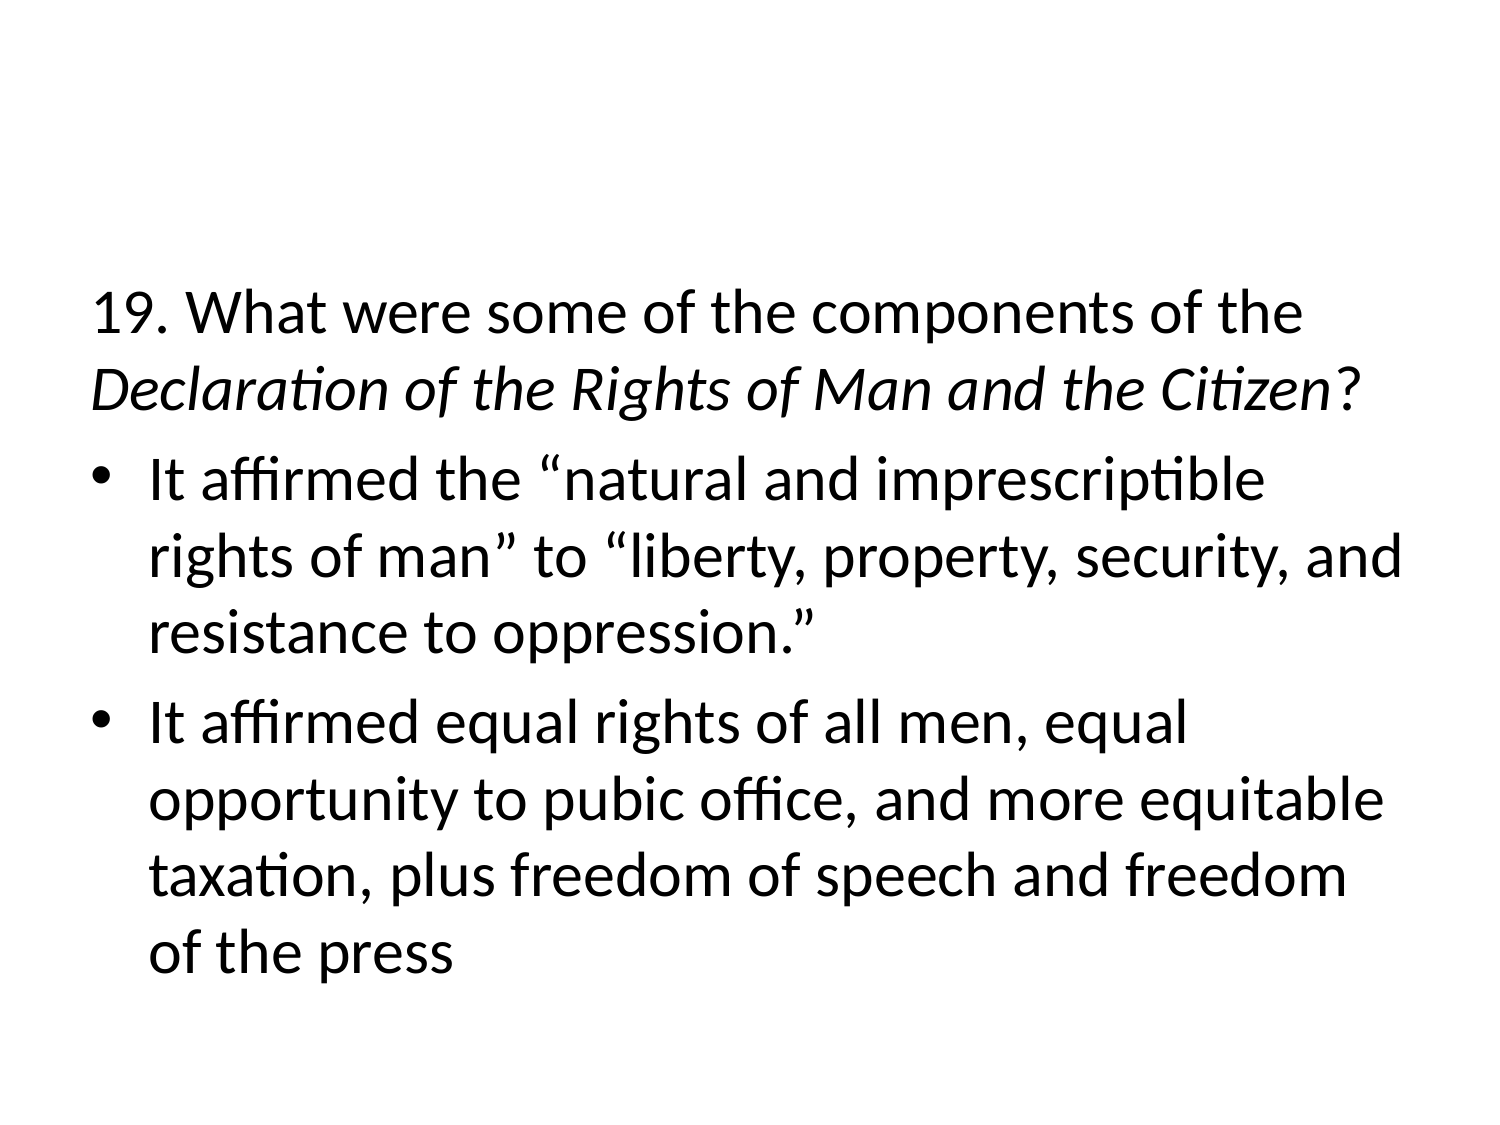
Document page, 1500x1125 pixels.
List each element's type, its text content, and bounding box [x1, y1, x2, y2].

list 19. What were some of the components of the Declaration of the Rights of Man and the Citizen? It affirmed the “natural and imprescriptible rights of man” to “liberty, property, security, and resistance to oppression.” It affirmed equal rights of all men, equal opportunity to pubic office, and more equitable taxation, plus freedom of speech and freedom of the press [75, 262, 1425, 1005]
